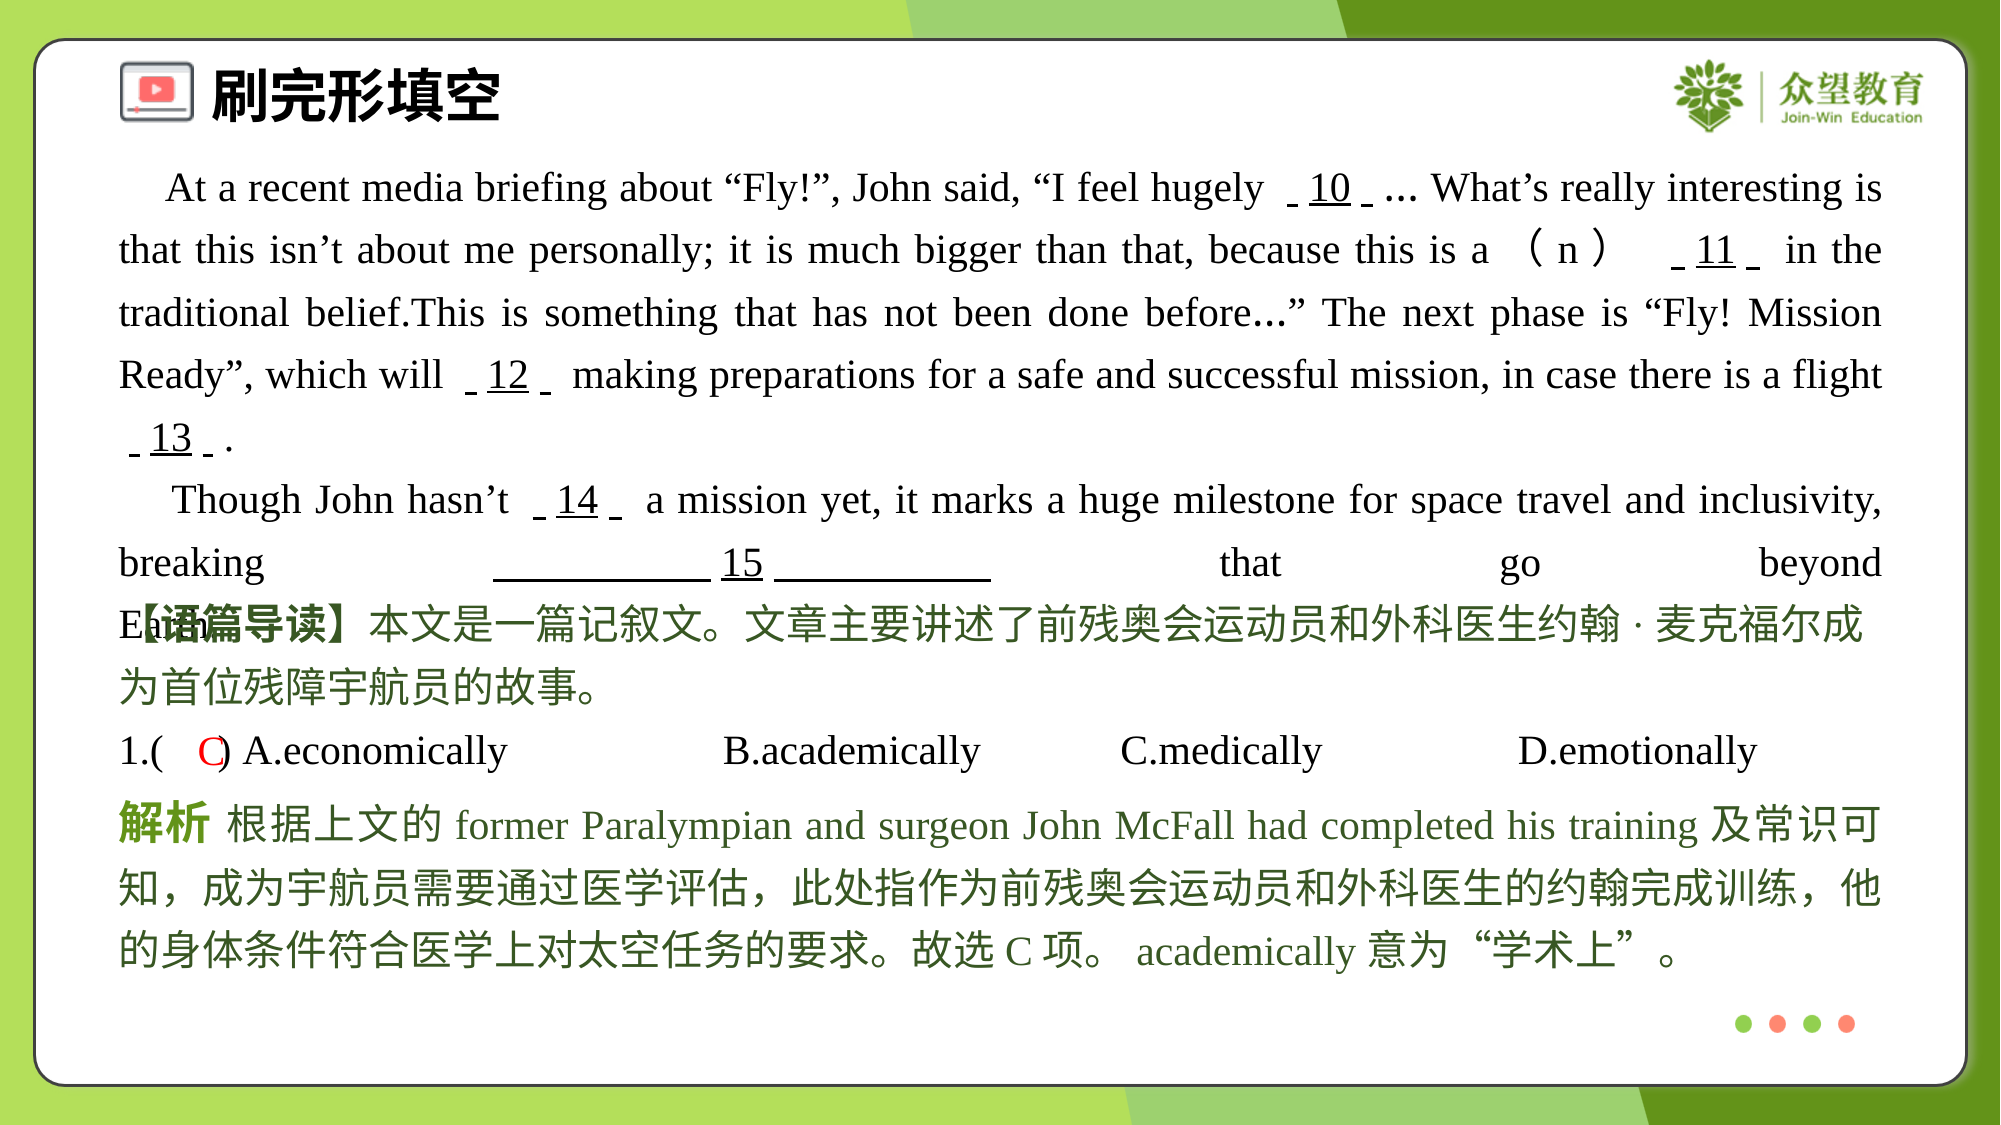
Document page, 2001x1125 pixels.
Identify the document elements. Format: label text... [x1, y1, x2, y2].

text_box 解析 根据上文的former Paralympian and surgeon John McFall had completed his training及常识可知，成为宇航员需要通过医学评估，此处指作为前残奥会运动员和外科医生的约翰完成训练，他的身体条件符合医学上对太空任务的要求。故选C项。academically意为“学术上”。 [118, 780, 1883, 970]
text_box 【语篇导读】本文是一篇记叙文。文章主要讲述了前残奥会运动员和外科医生约翰·麦克福尔成为首位残障宇航员的故事。 [118, 585, 1883, 706]
text_box 1.( ) A.economically B.academically C.medically D.emotionally [118, 710, 192, 768]
text_box C [192, 710, 231, 769]
text_box At a recent media briefing about “Fly!”, John said, “I feel hugely . .10. .… What’s really interesting is that this isn’t about me personally; it is much bigger than that, because this is a（n） . .11. . in the traditional belief.This is something that has not been done before…” The next phase is “Fly! Mission Ready”, which will . .12. . making preparations for a safe and successful mission, in case there is a flight . .13. .. Though John hasn’t . .14. . a mission yet, it marks a huge milestone for space travel and inclusivity, breaking . .15. . that go beyond Earth.#6 [118, 146, 1883, 579]
text_box 1.( ) A.economically B.academically C.medically D.emotionally [231, 710, 1883, 768]
picture [0, 0, 2000, 1125]
